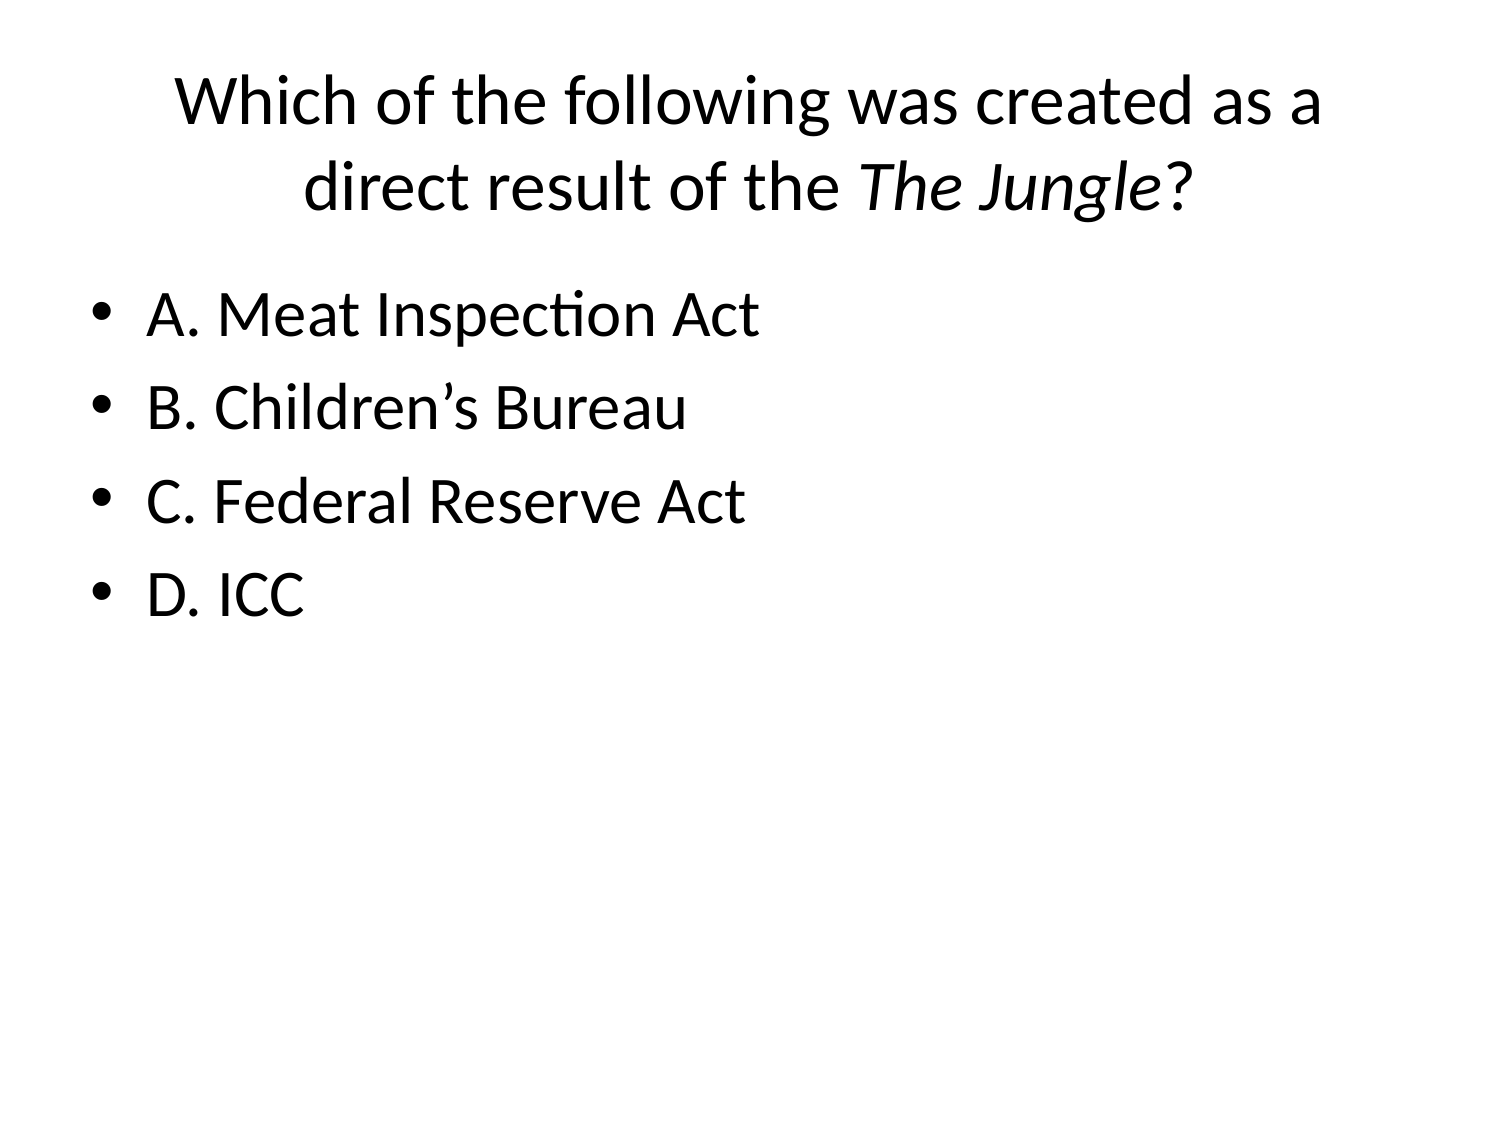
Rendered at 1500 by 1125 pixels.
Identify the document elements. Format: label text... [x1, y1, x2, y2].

list A. Meat Inspection Act B. Children’s Bureau C. Federal Reserve Act D. ICC [75, 262, 1425, 1005]
title Which of the following was created as a direct result of the The Jungle? [75, 45, 1425, 233]
